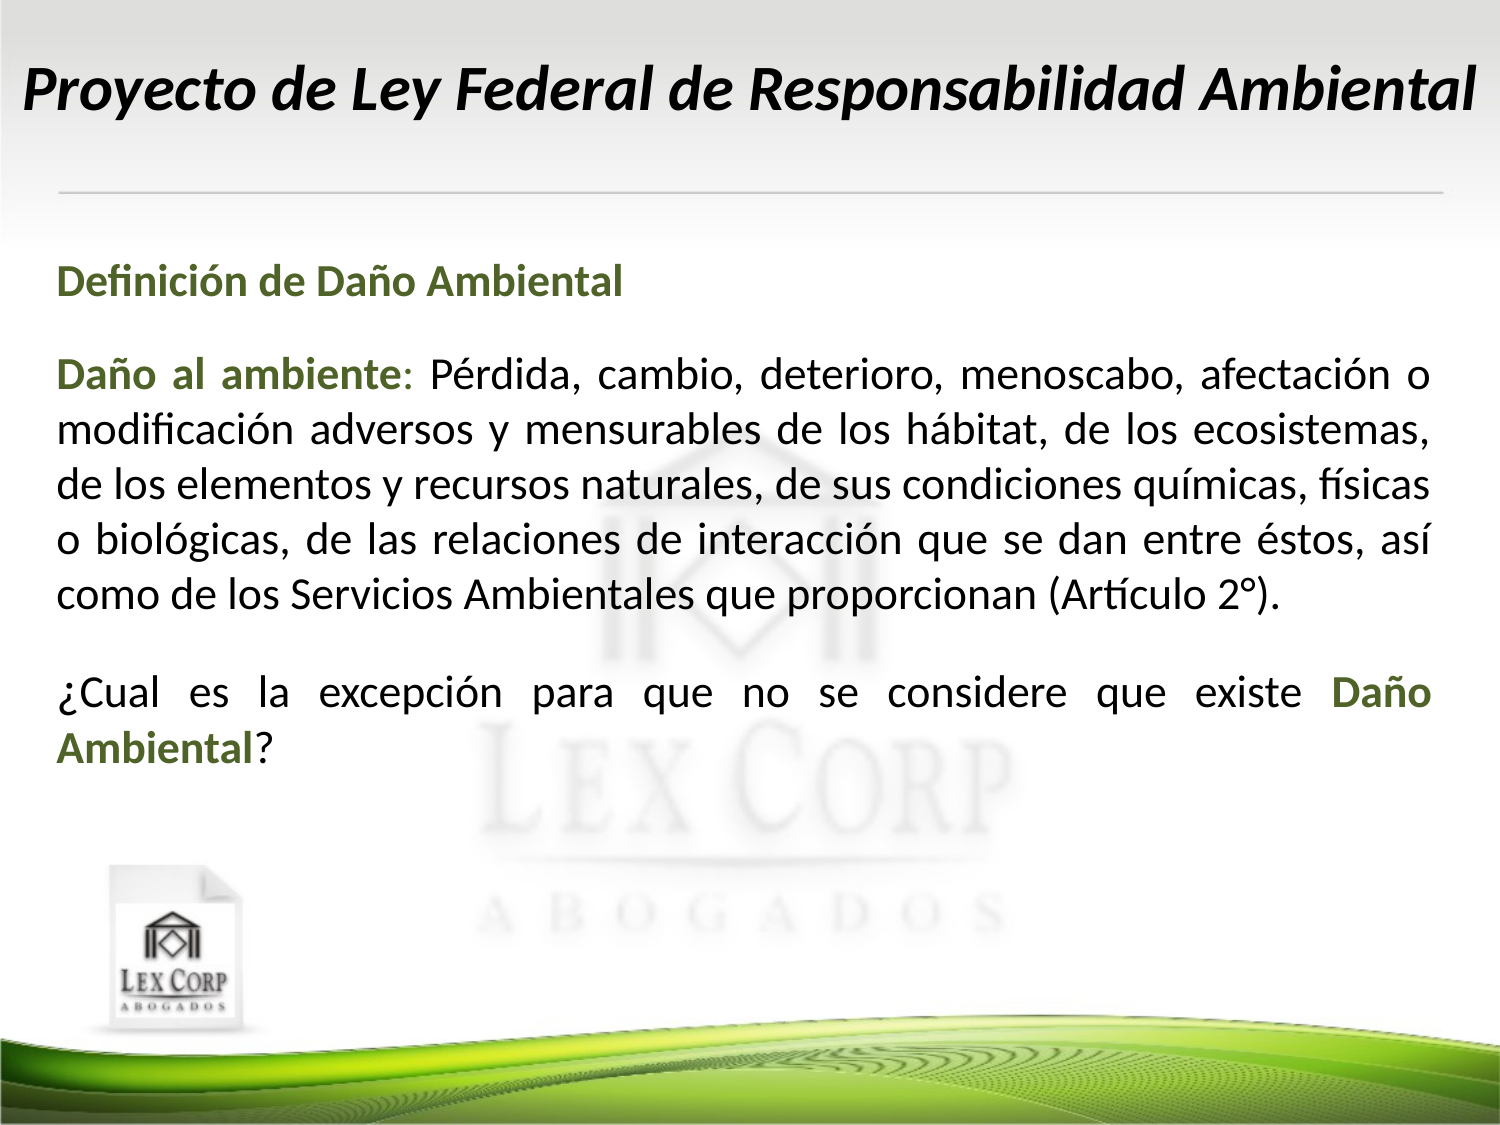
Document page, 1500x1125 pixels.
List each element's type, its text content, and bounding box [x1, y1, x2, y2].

picture [0, 170, 1500, 1125]
text_box Proyecto de Ley Federal de Responsabilidad Ambiental [0, 0, 1500, 170]
list Definición de Daño Ambiental Daño al ambiente: Pérdida, cambio, deterioro, menoscabo, afectación o modificación adversos y mensurables de los hábitat, de los ecosistemas, de los elementos y recursos naturales, de sus condiciones químicas, físicas o biológicas, de las relaciones de interacción que se dan entre éstos, así como de los Servicios Ambientales que proporcionan (Artículo 2°). ¿Cual es la excepción para que no se considere que existe Daño Ambiental? [41, 243, 1447, 870]
